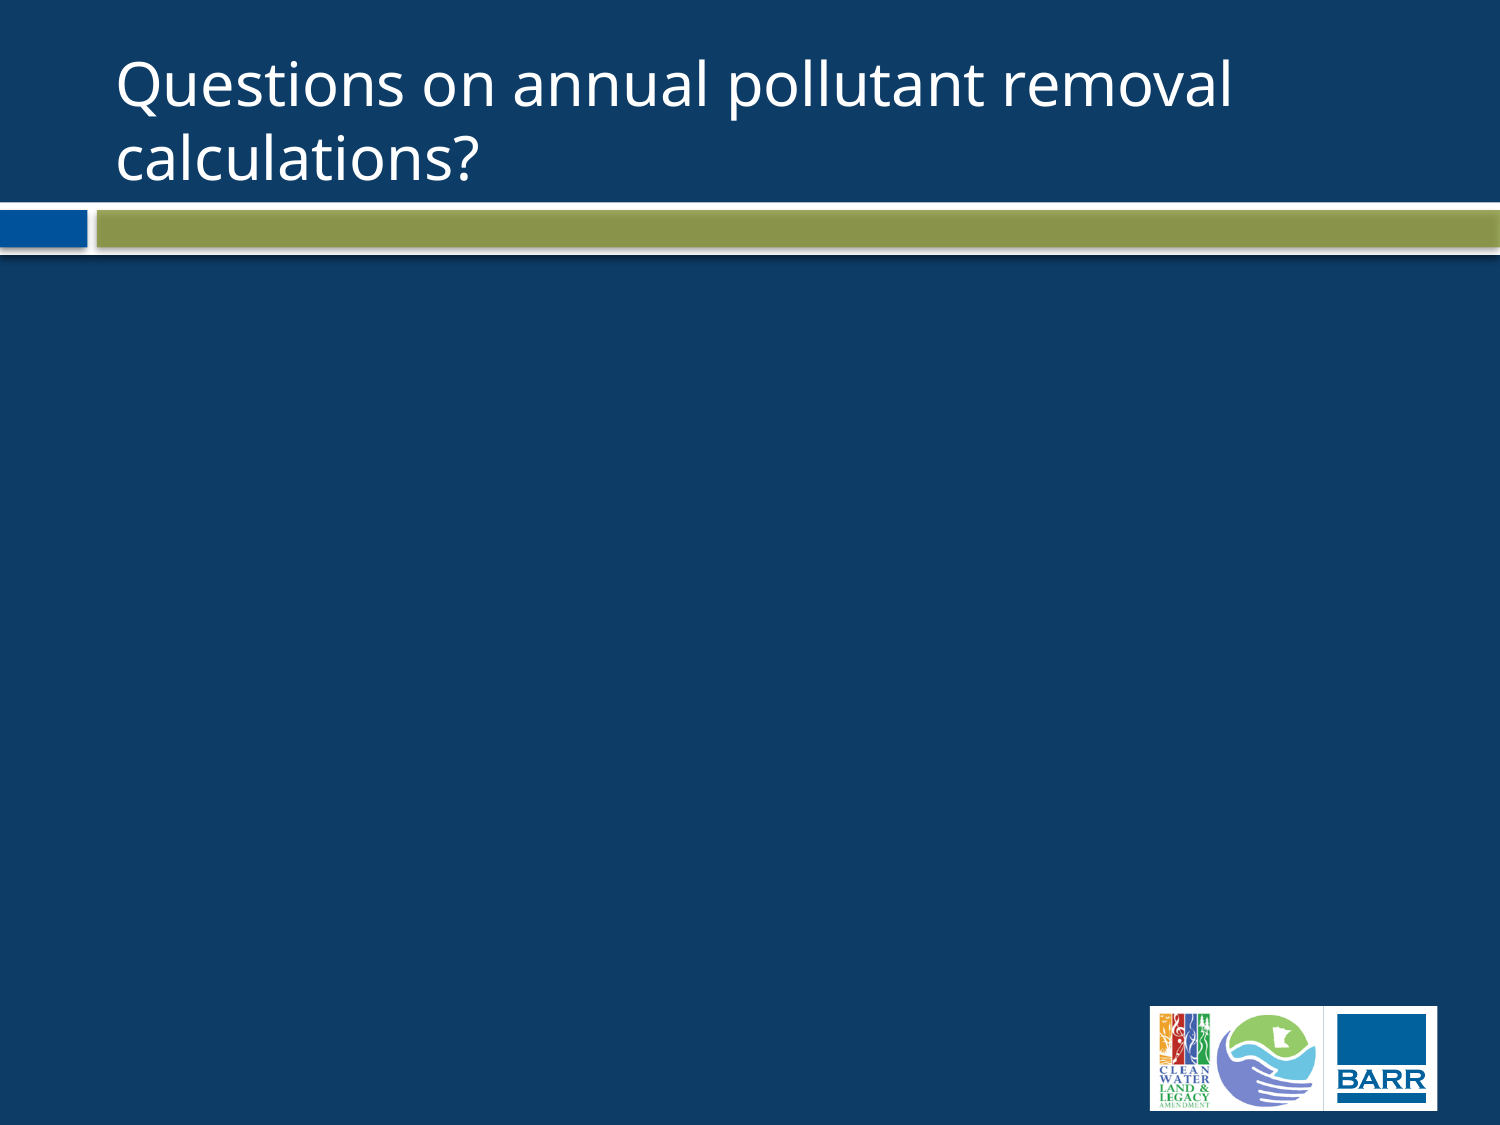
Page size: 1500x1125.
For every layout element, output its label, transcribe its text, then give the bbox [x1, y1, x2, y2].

picture [1149, 1006, 1323, 1111]
title Questions on annual pollutant removal calculations? [100, 37, 1438, 200]
